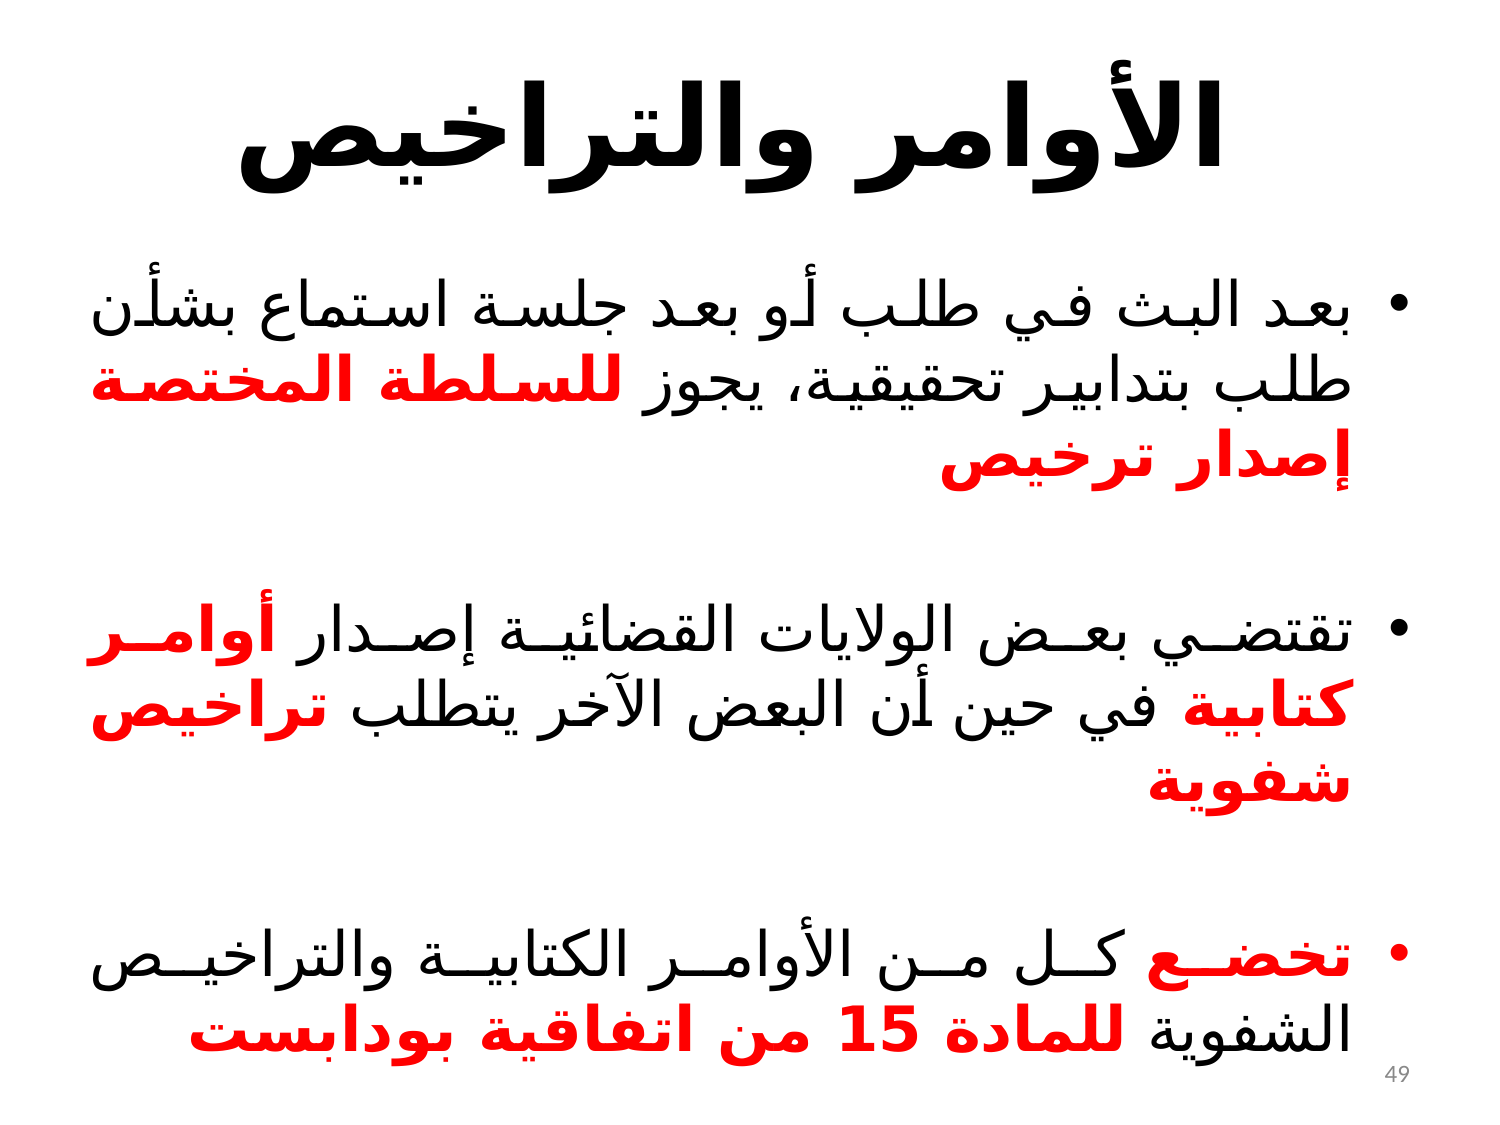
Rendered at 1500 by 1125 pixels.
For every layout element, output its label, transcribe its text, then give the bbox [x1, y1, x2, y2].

title الأوامر والتراخيص [57, 27, 1408, 216]
text_box بعد البث في طلب أو بعد جلسة استماع بشأن طلب بتدابير تحقيقية، يجوز للسلطة المختصة إصدار ترخيص تقتضي بعض الولايات القضائية إصدار أوامر كتابية في حين أن البعض الآخر يتطلب تراخيص شفوية تخضع كل من الأوامر الكتابية والتراخيص الشفوية للمادة 15 من اتفاقية بودابست [74, 194, 1425, 1043]
slide_number 49 [1074, 1042, 1425, 1103]
